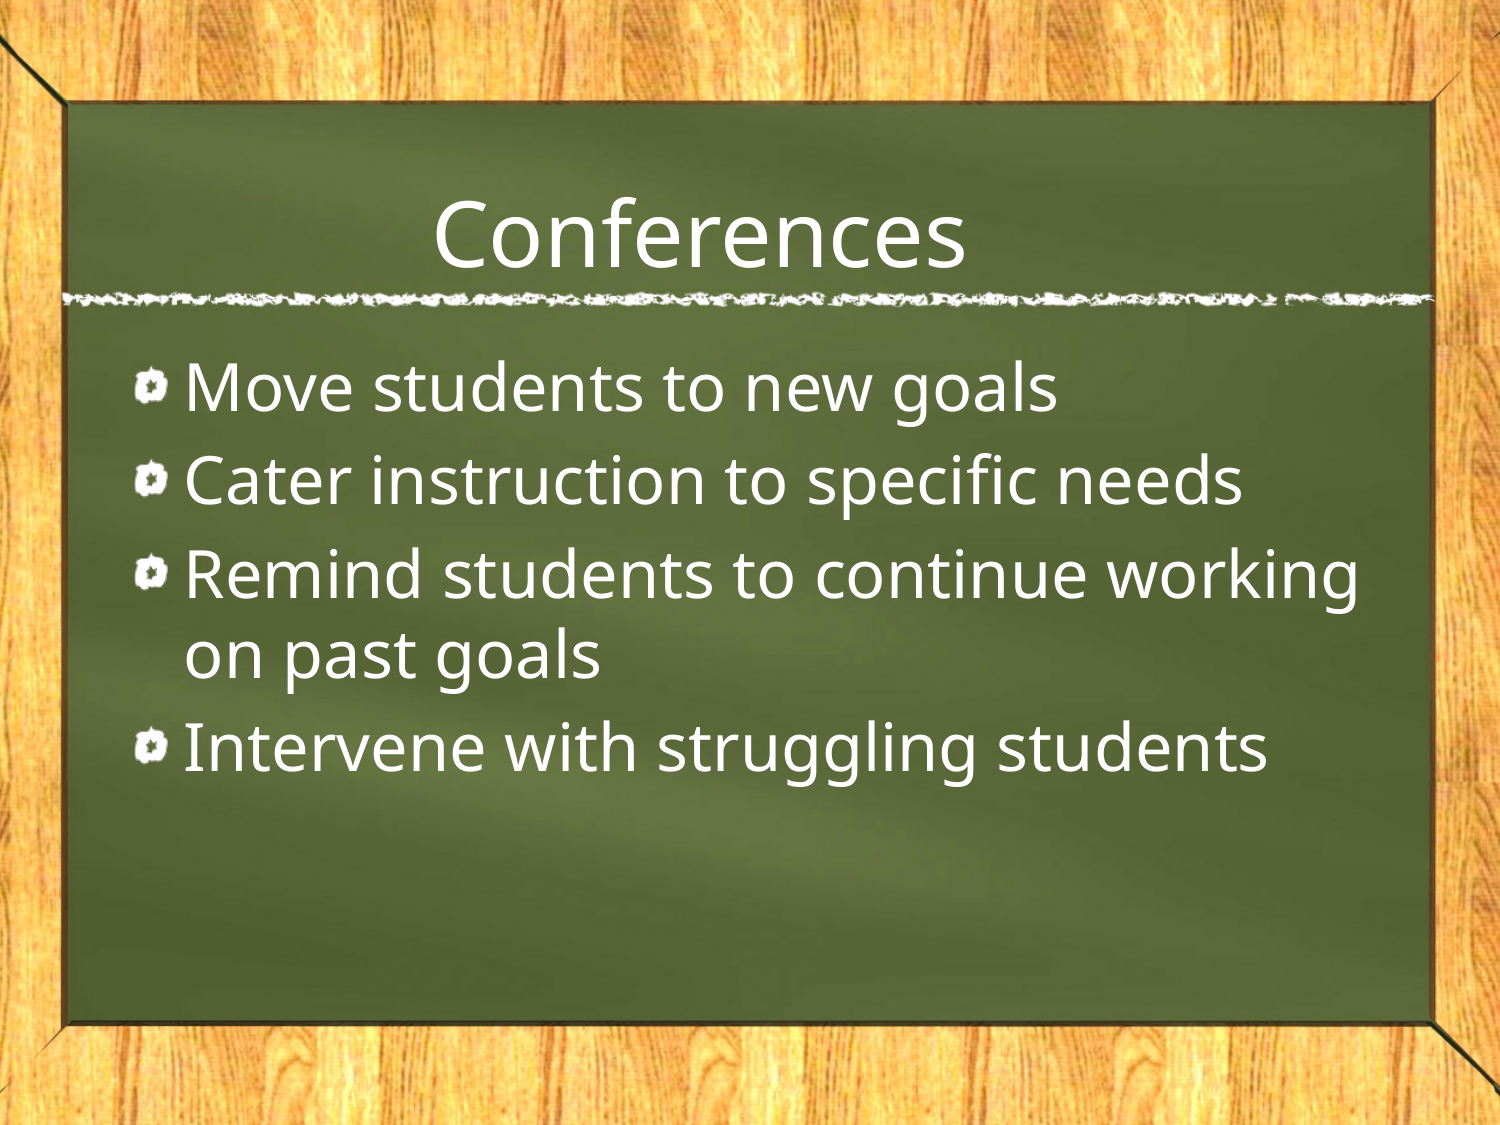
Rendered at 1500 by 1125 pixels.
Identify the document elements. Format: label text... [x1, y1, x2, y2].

list Move students to new goals Cater instruction to specific needs Remind students to continue working on past goals Intervene with struggling students [112, 337, 1388, 1013]
picture [0, 0, 1500, 1125]
title Conferences [112, 137, 1288, 326]
